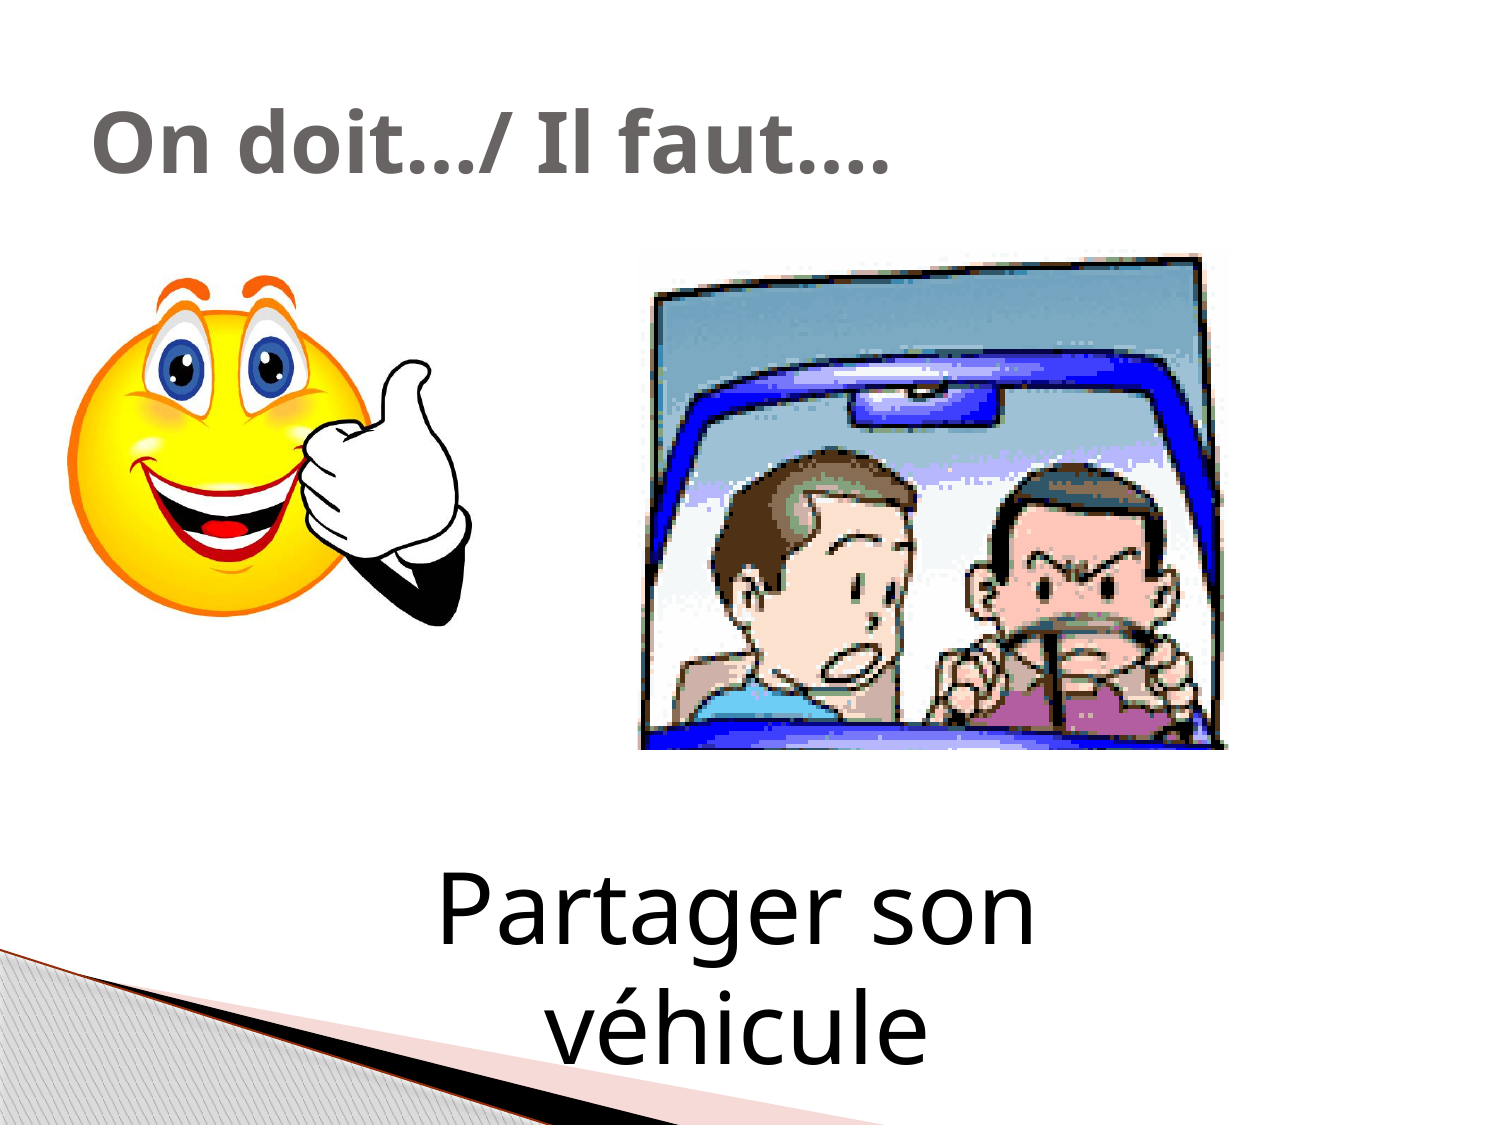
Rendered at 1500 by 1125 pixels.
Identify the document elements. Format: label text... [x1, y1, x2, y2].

title On doit…/ Il faut…. [75, 45, 1425, 233]
picture [637, 249, 1229, 751]
text_box Partager son véhicule [237, 837, 1238, 1093]
picture [49, 274, 491, 627]
